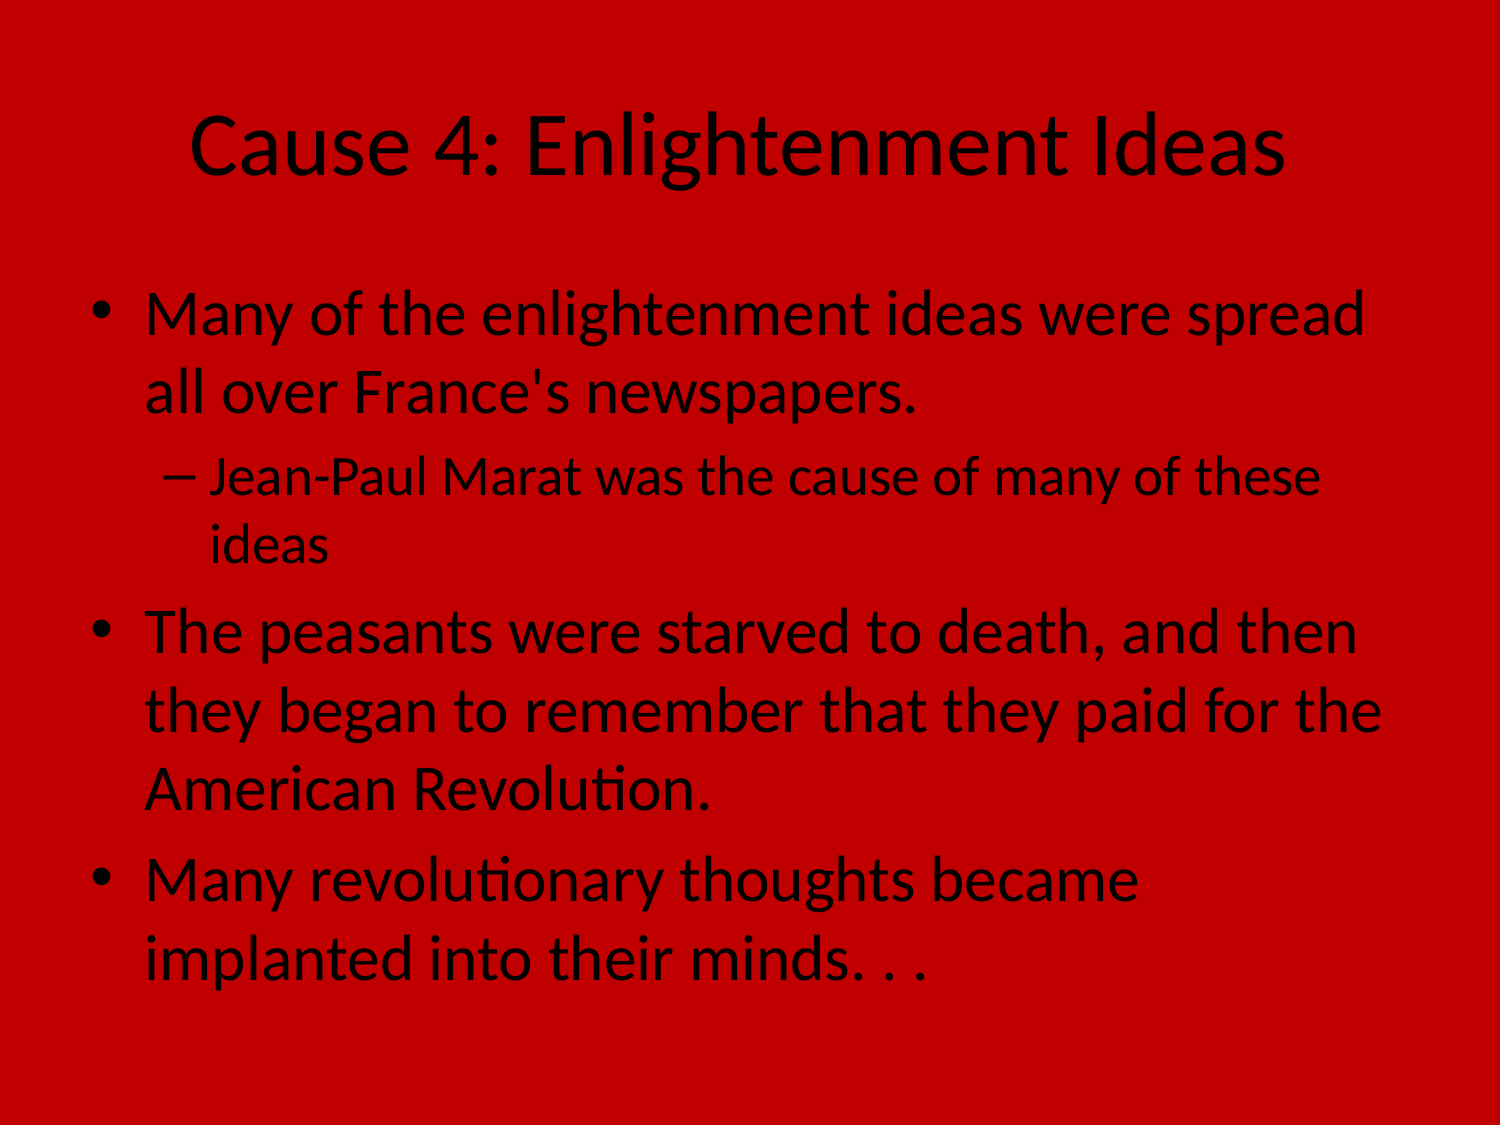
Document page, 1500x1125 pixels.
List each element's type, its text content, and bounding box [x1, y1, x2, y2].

list Many of the enlightenment ideas were spread all over France's newspapers. Jean-Paul Marat was the cause of many of these ideas The peasants were starved to death, and then they began to remember that they paid for the American Revolution. Many revolutionary thoughts became implanted into their minds. . . [75, 262, 1425, 1005]
title Cause 4: Enlightenment Ideas [75, 45, 1425, 233]
